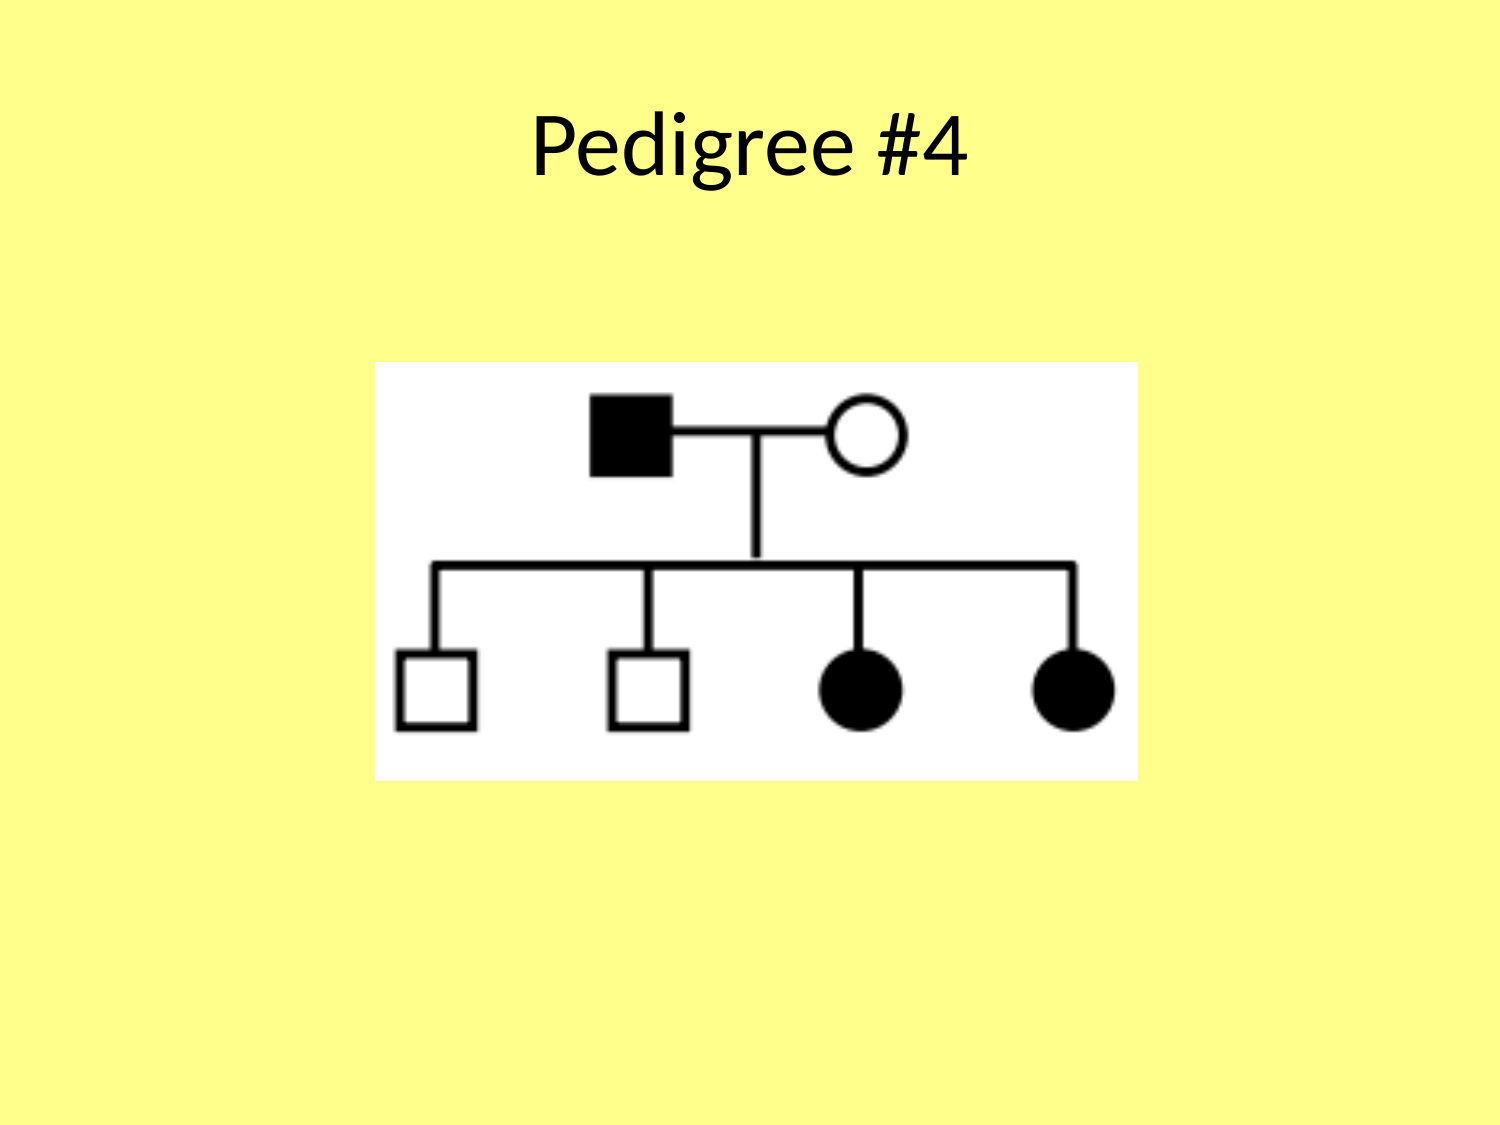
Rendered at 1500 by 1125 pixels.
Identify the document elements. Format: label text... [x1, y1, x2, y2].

title Pedigree #4 [75, 45, 1425, 233]
picture [374, 362, 1138, 781]
